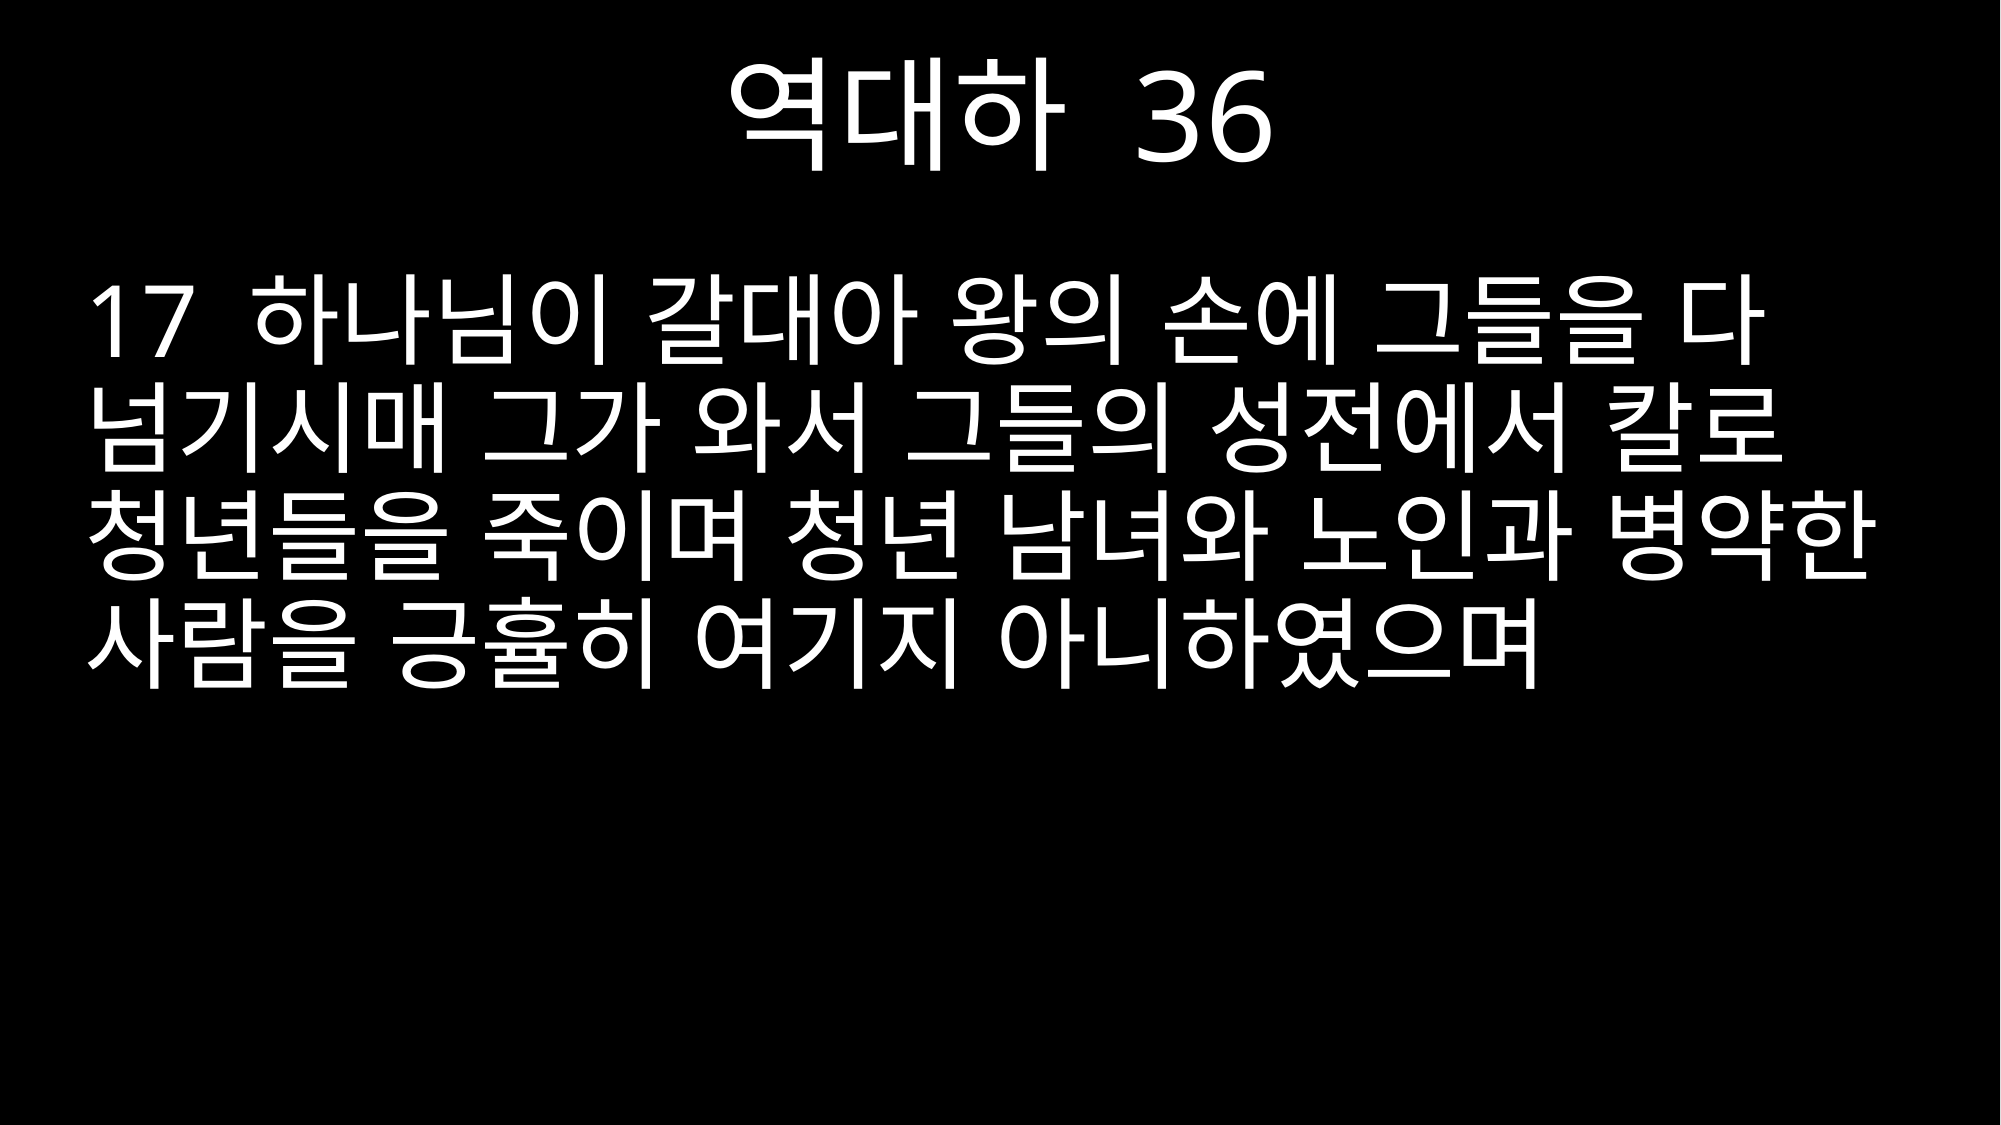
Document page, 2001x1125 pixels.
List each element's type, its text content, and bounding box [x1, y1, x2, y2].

footer 역대하 36 [0, 32, 2000, 192]
picture [0, 0, 2001, 1125]
list 17 하나님이 갈대아 왕의 손에 그들을 다 넘기시매 그가 와서 그들의 성전에서 칼로 청년들을 죽이며 청년 남녀와 노인과 병약한 사람을 긍휼히 여기지 아니하였으며 [69, 263, 1953, 423]
